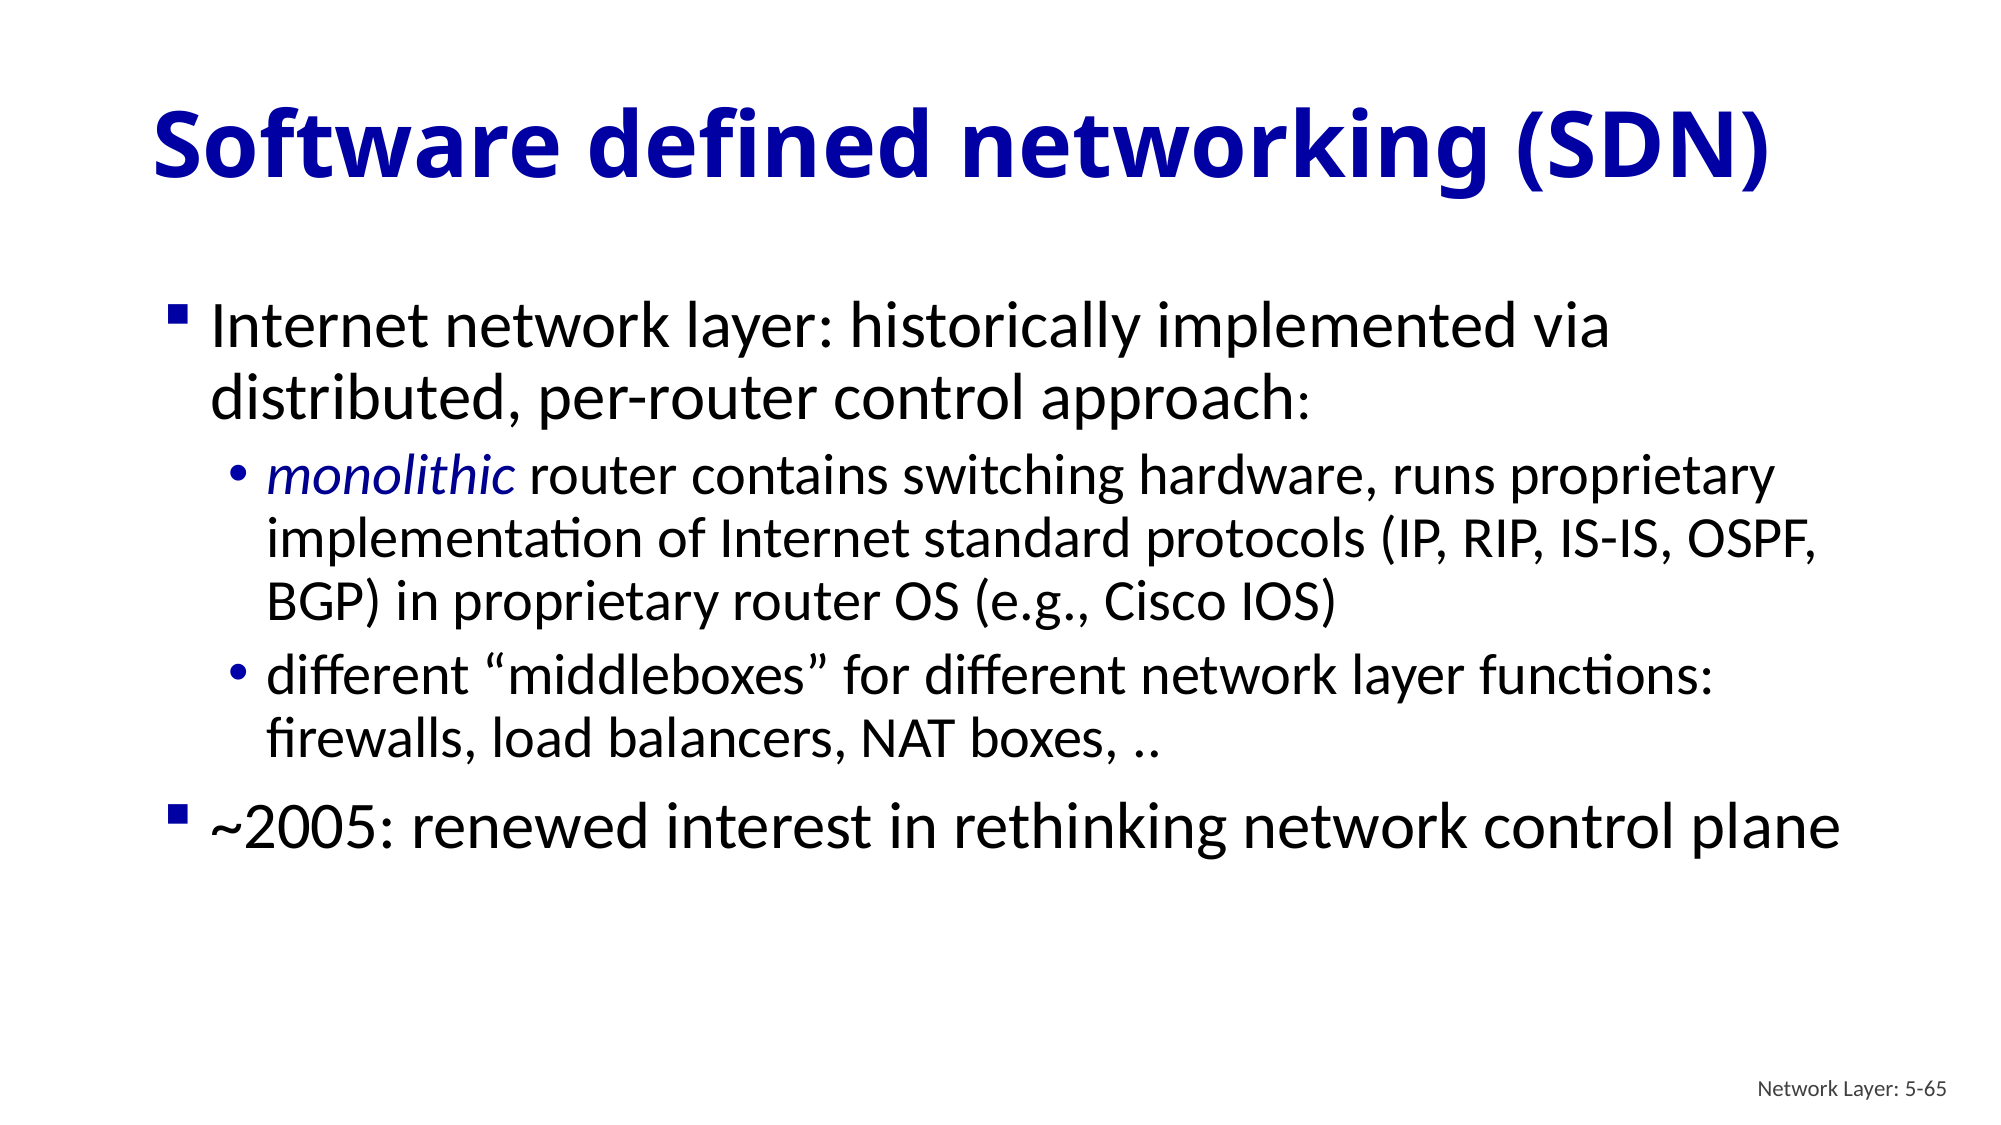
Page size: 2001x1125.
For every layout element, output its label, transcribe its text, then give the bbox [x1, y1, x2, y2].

list Internet network layer: historically implemented via distributed, per-router control approach: monolithic router contains switching hardware, runs proprietary implementation of Internet standard protocols (IP, RIP, IS-IS, OSPF, BGP) in proprietary router OS (e.g., Cisco IOS) different “middleboxes” for different network layer functions: firewalls, load balancers, NAT boxes, .. ~2005: renewed interest in rethinking network control plane [137, 282, 1863, 997]
title Software defined networking (SDN) [137, 74, 1863, 221]
slide_number Network Layer: 5-65 [1512, 1056, 1963, 1117]
